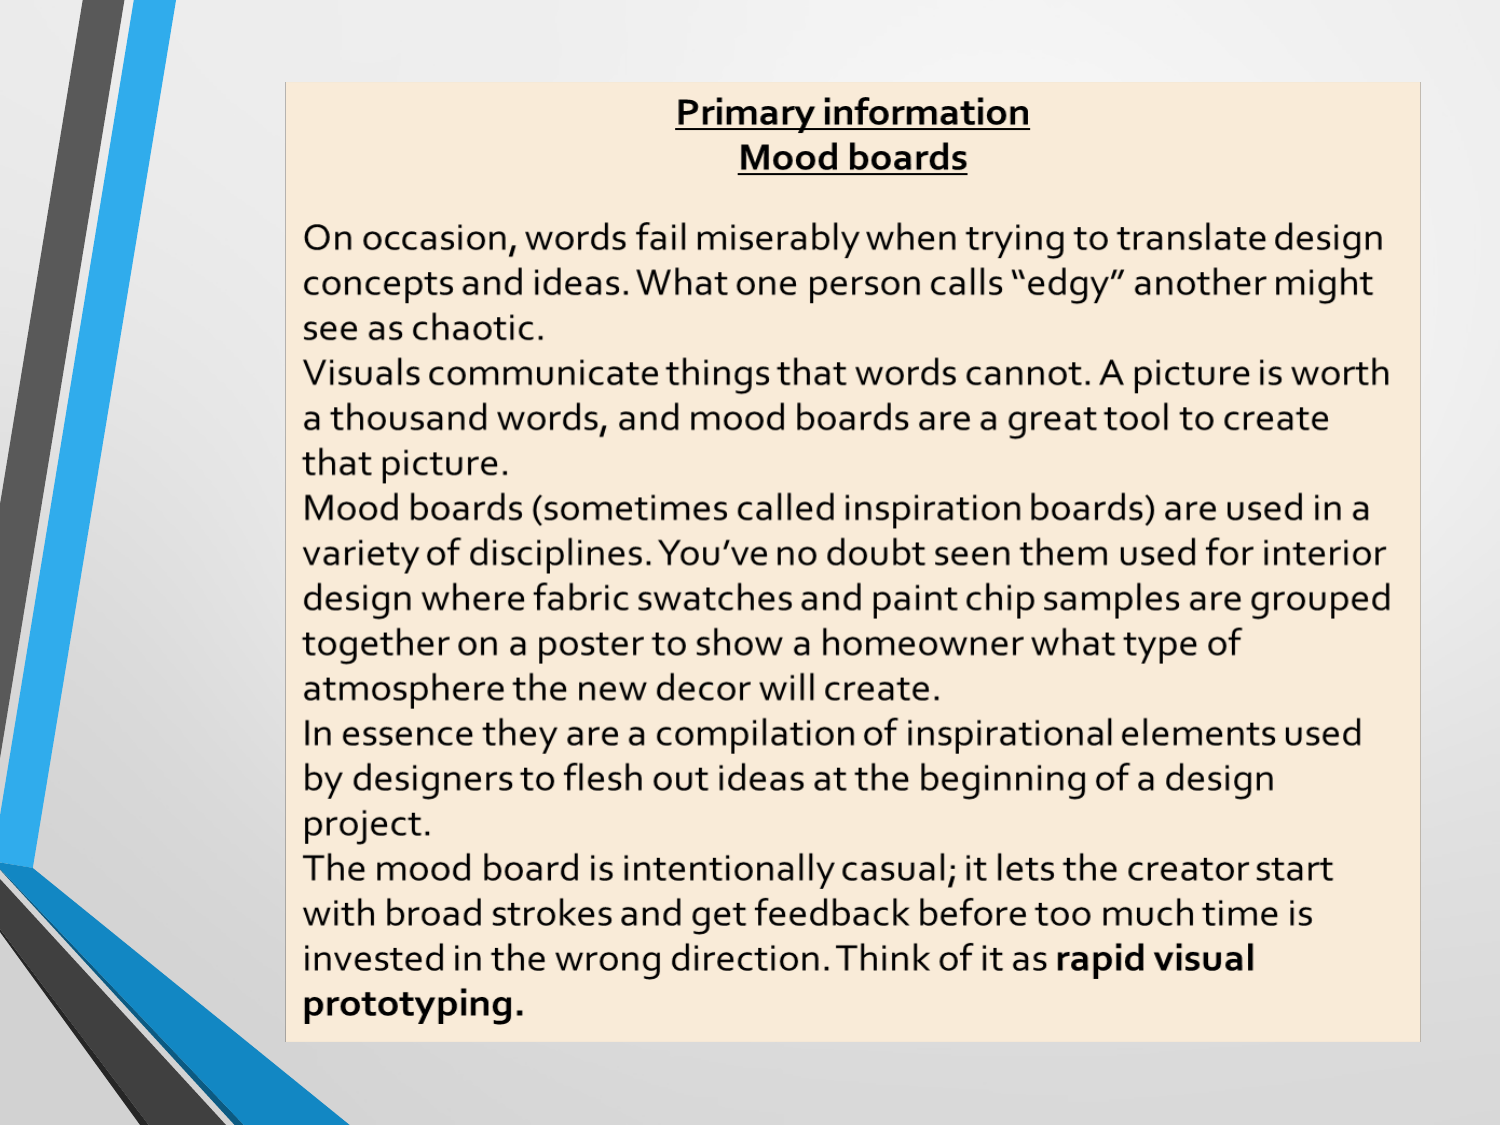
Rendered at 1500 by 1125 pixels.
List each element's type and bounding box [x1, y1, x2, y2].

picture [277, 77, 1424, 1049]
